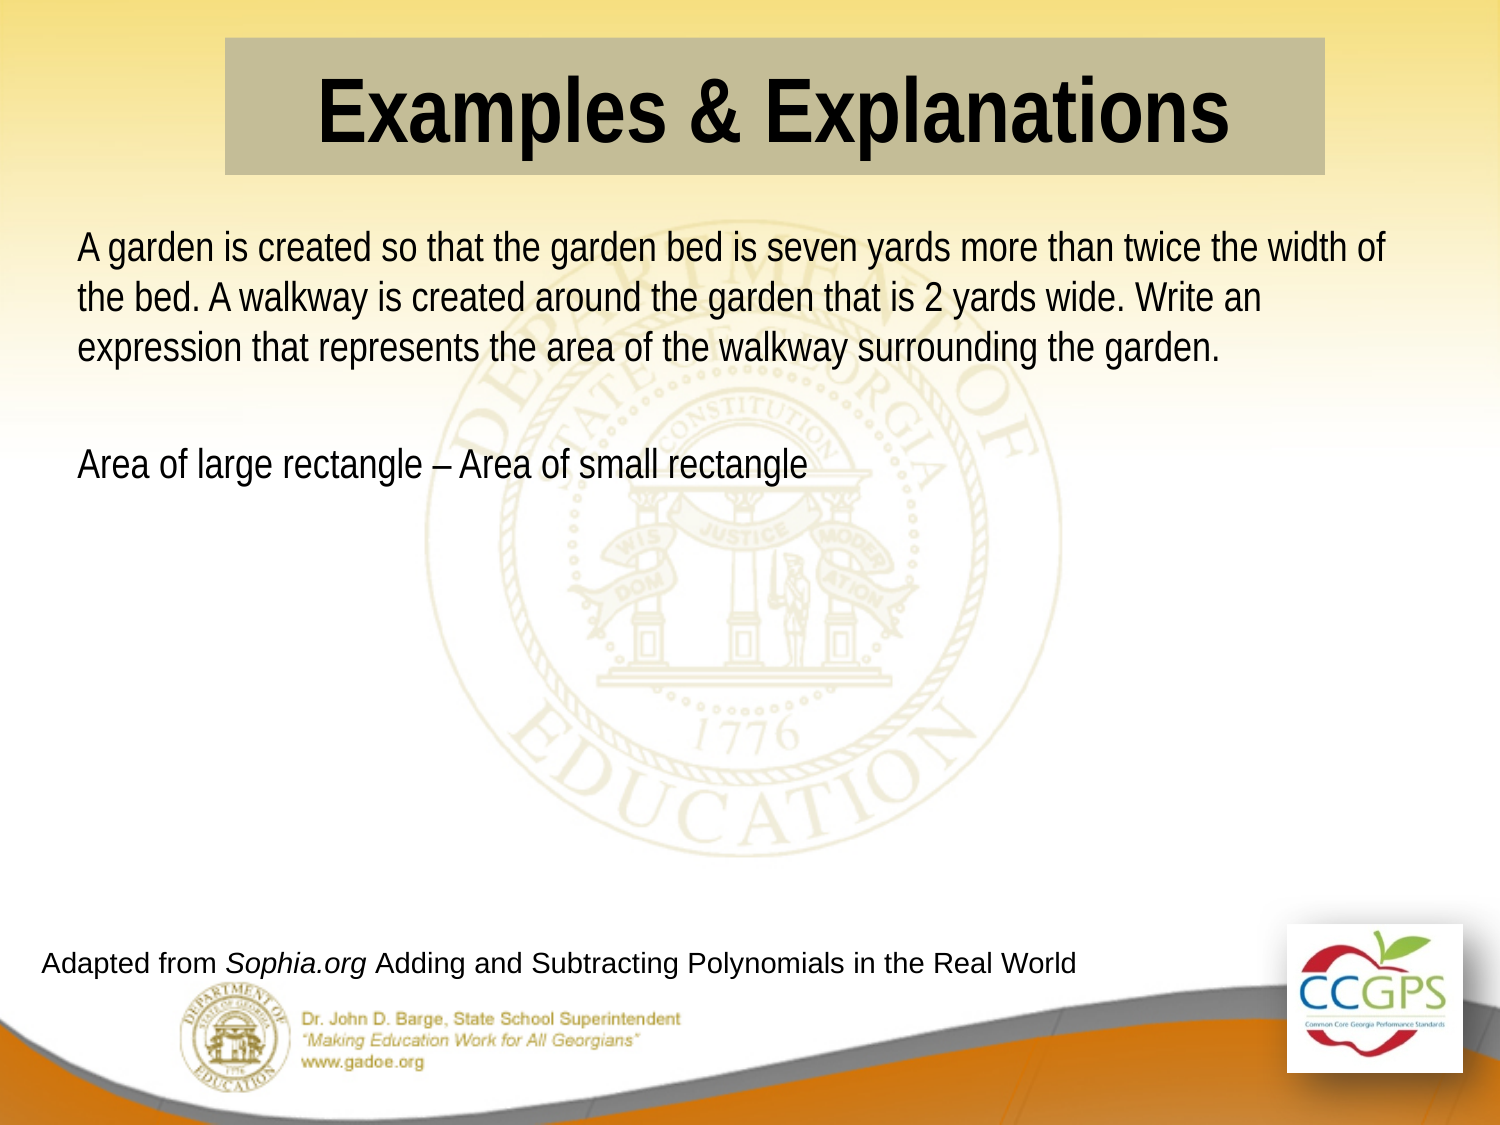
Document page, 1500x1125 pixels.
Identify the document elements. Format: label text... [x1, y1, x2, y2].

picture [0, 0, 1500, 1125]
text_box Adapted from Sophia.org Adding and Subtracting Polynomials in the Real World [26, 937, 1093, 988]
title Examples & Explanations [224, 37, 1326, 176]
